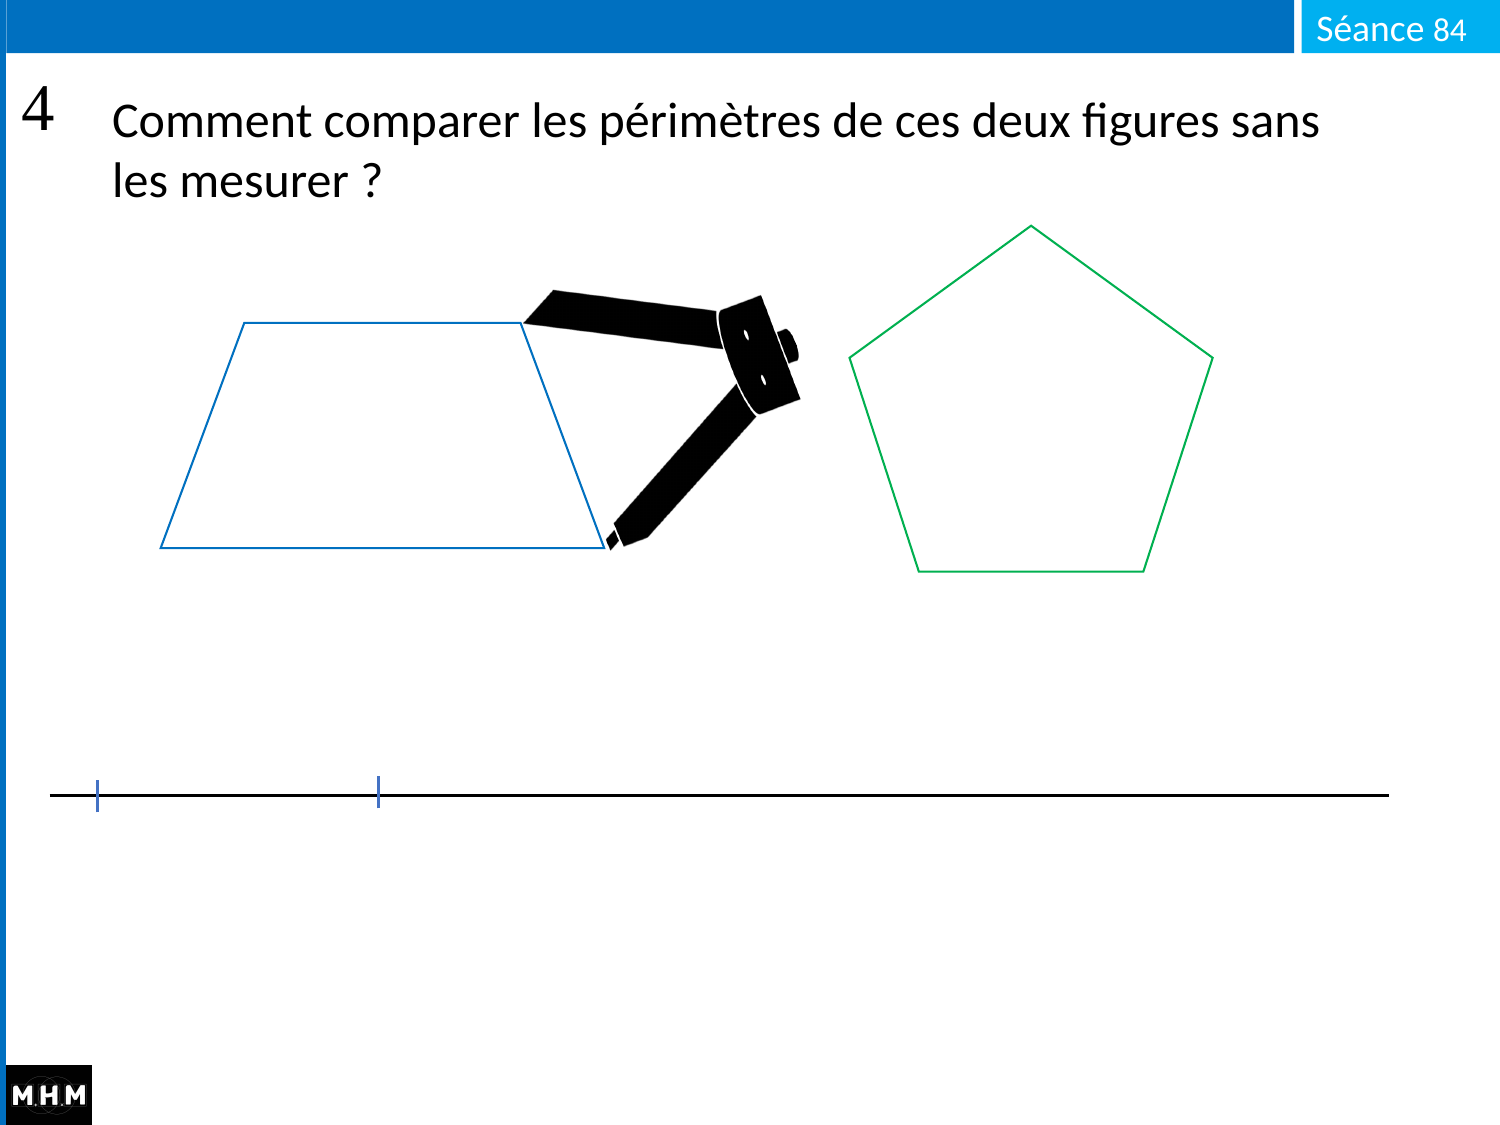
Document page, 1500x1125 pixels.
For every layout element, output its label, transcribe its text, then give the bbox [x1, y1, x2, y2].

picture [463, 140, 894, 628]
text_box [159, 321, 606, 550]
text_box Comment comparer les périmètres de ces deux figures sans les mesurer ? [97, 80, 1379, 215]
picture [6, 1065, 92, 1125]
text_box [894, 224, 1214, 573]
